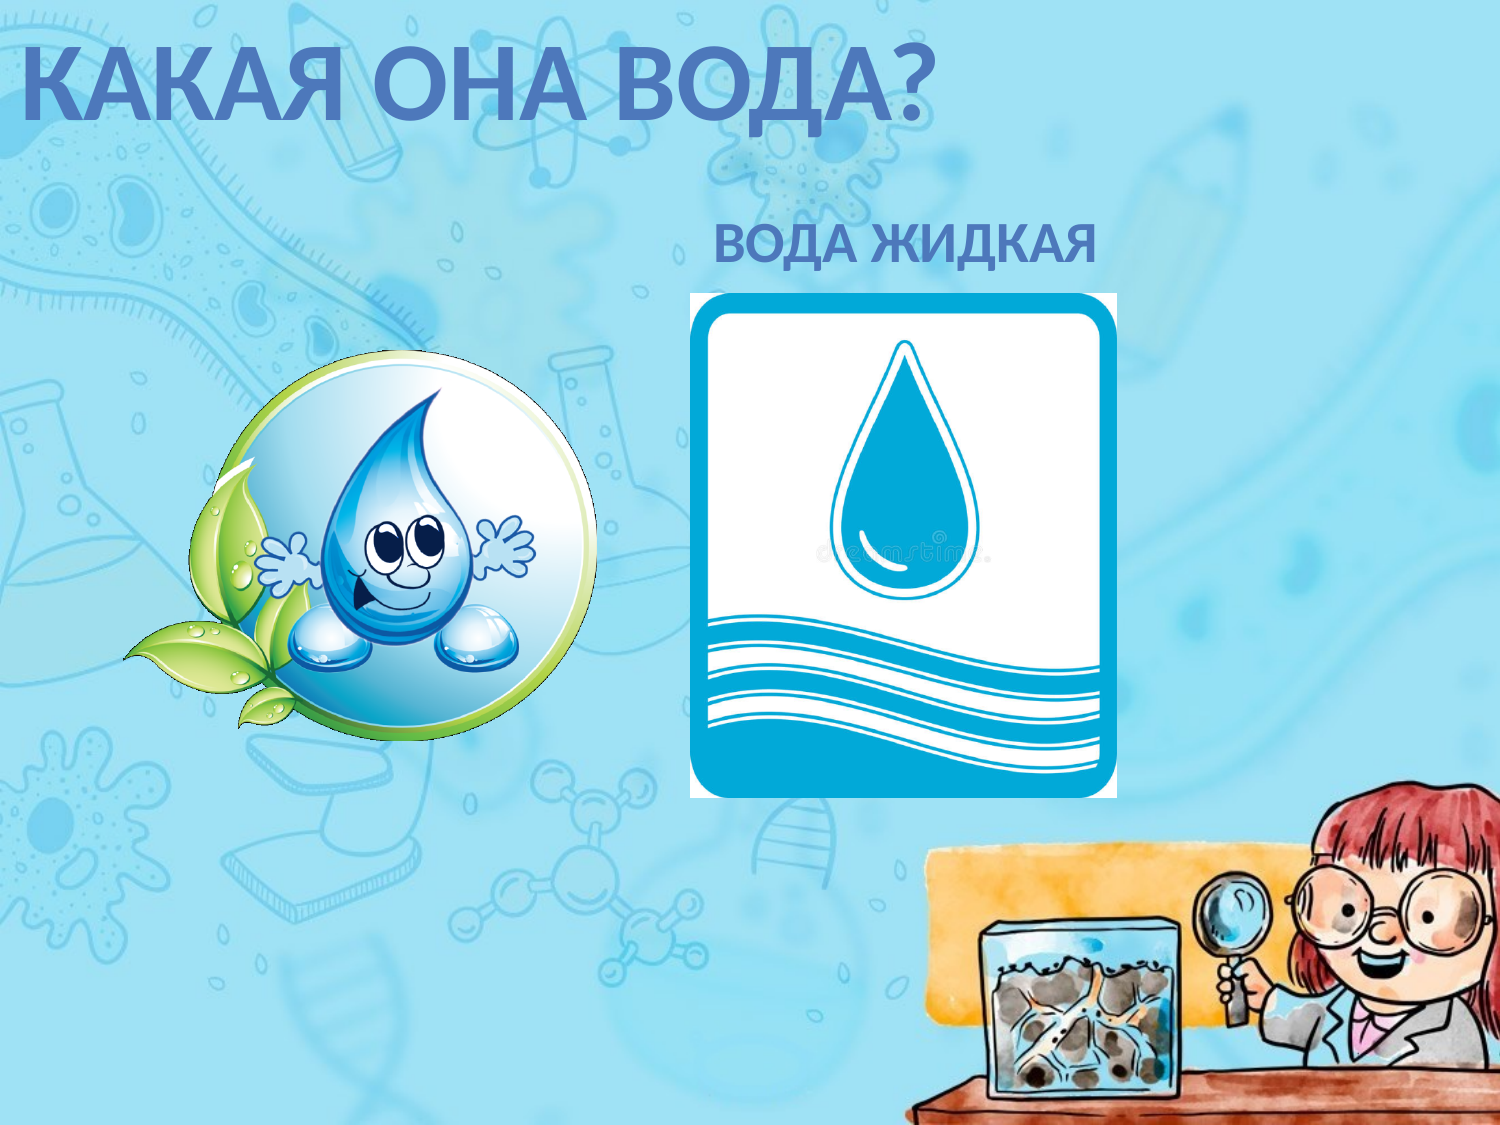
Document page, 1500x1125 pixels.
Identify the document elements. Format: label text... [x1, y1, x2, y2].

text_box Какая она вода? [4, 0, 957, 150]
text_box Вода жидкая [698, 196, 1114, 282]
picture [0, 0, 1500, 1125]
